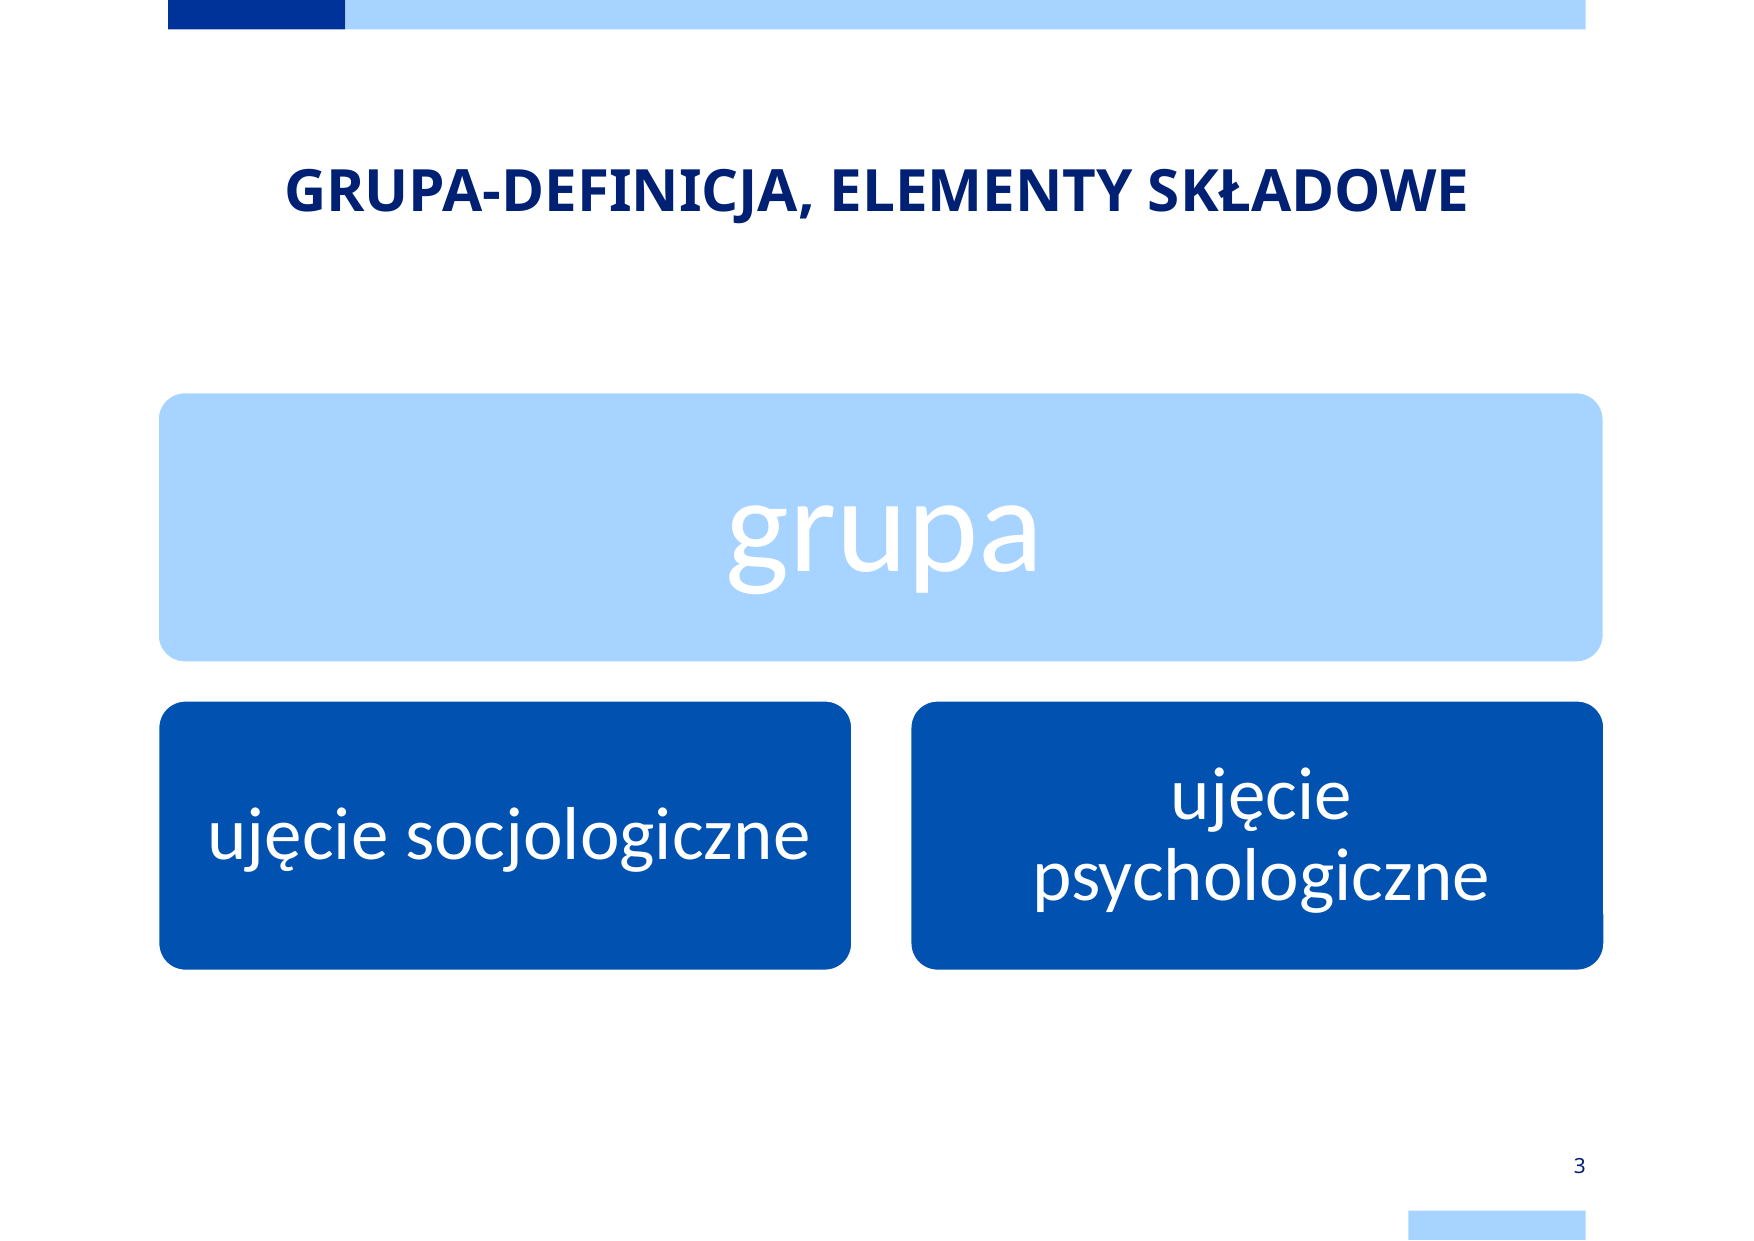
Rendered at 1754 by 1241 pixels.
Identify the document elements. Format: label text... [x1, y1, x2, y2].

title GRUPA-DEFINICJA, ELEMENTY SKŁADOWE [168, 147, 1586, 325]
slide_number 3 [1408, 1151, 1586, 1182]
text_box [157, 392, 1605, 972]
